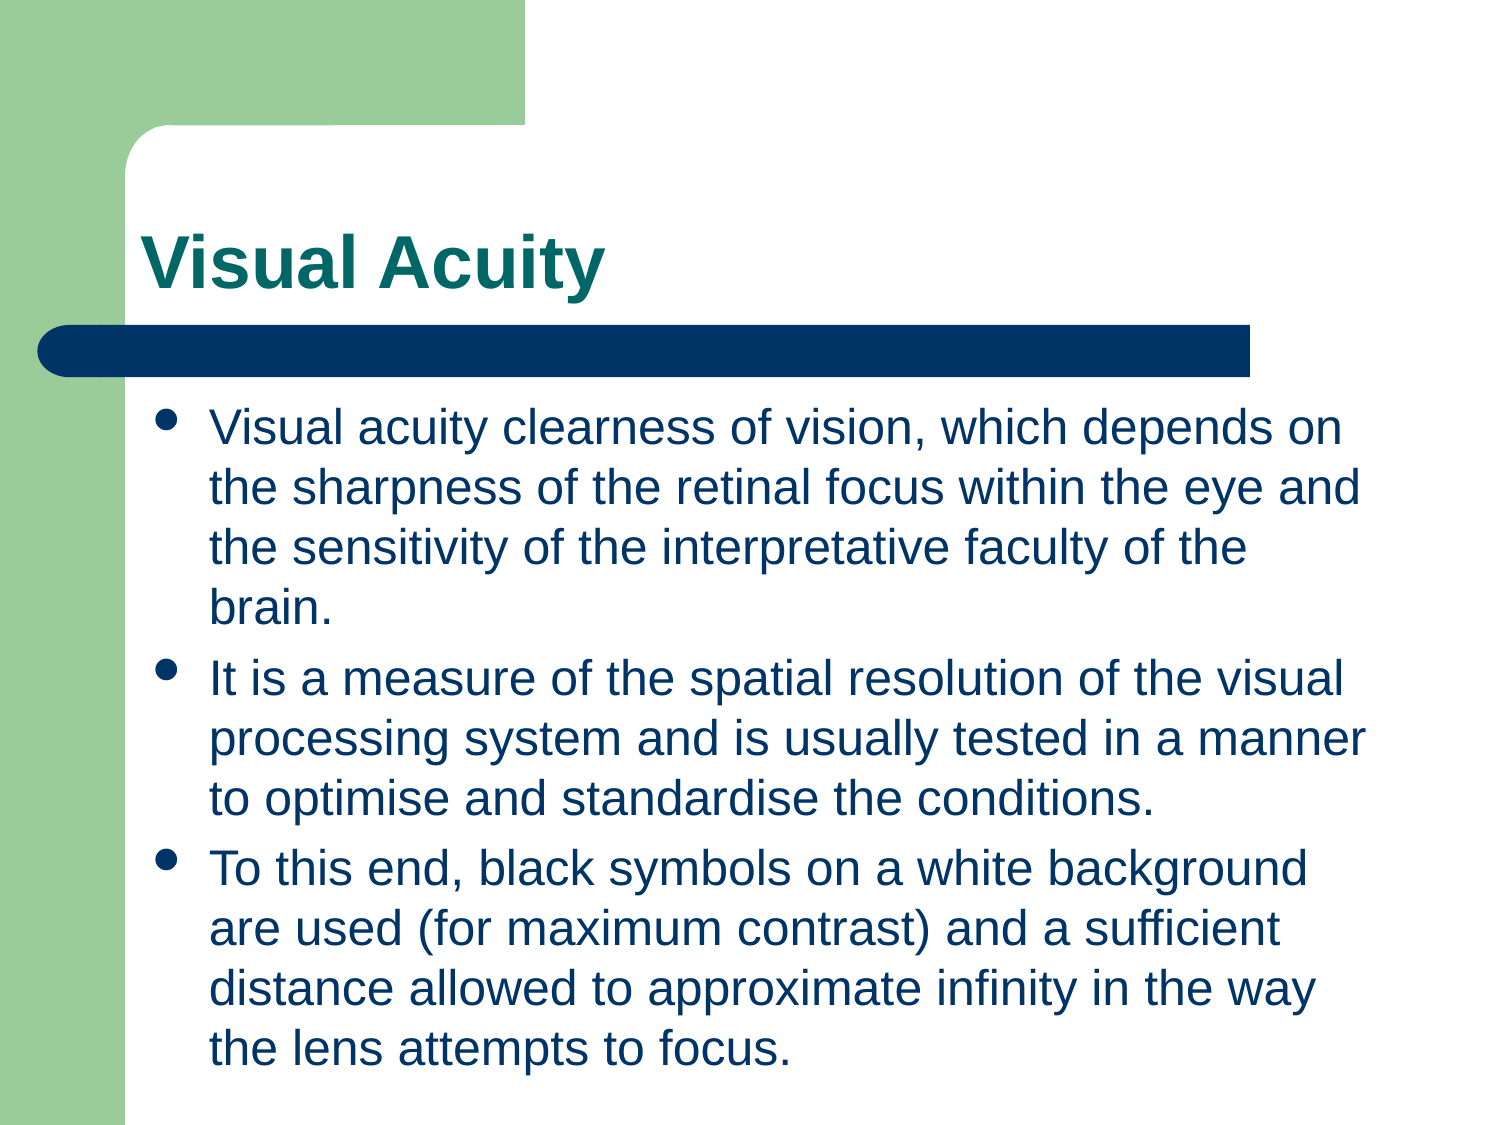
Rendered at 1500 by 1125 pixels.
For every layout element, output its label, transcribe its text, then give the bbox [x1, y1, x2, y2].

list Visual acuity clearness of vision, which depends on the sharpness of the retinal focus within the eye and the sensitivity of the interpretative faculty of the brain. It is a measure of the spatial resolution of the visual processing system and is usually tested in a manner to optimise and standardise the conditions. To this end, black symbols on a white background are used (for maximum contrast) and a sufficient distance allowed to approximate infinity in the way the lens attempts to focus. [137, 387, 1400, 999]
title Visual Acuity [124, 124, 1426, 313]
